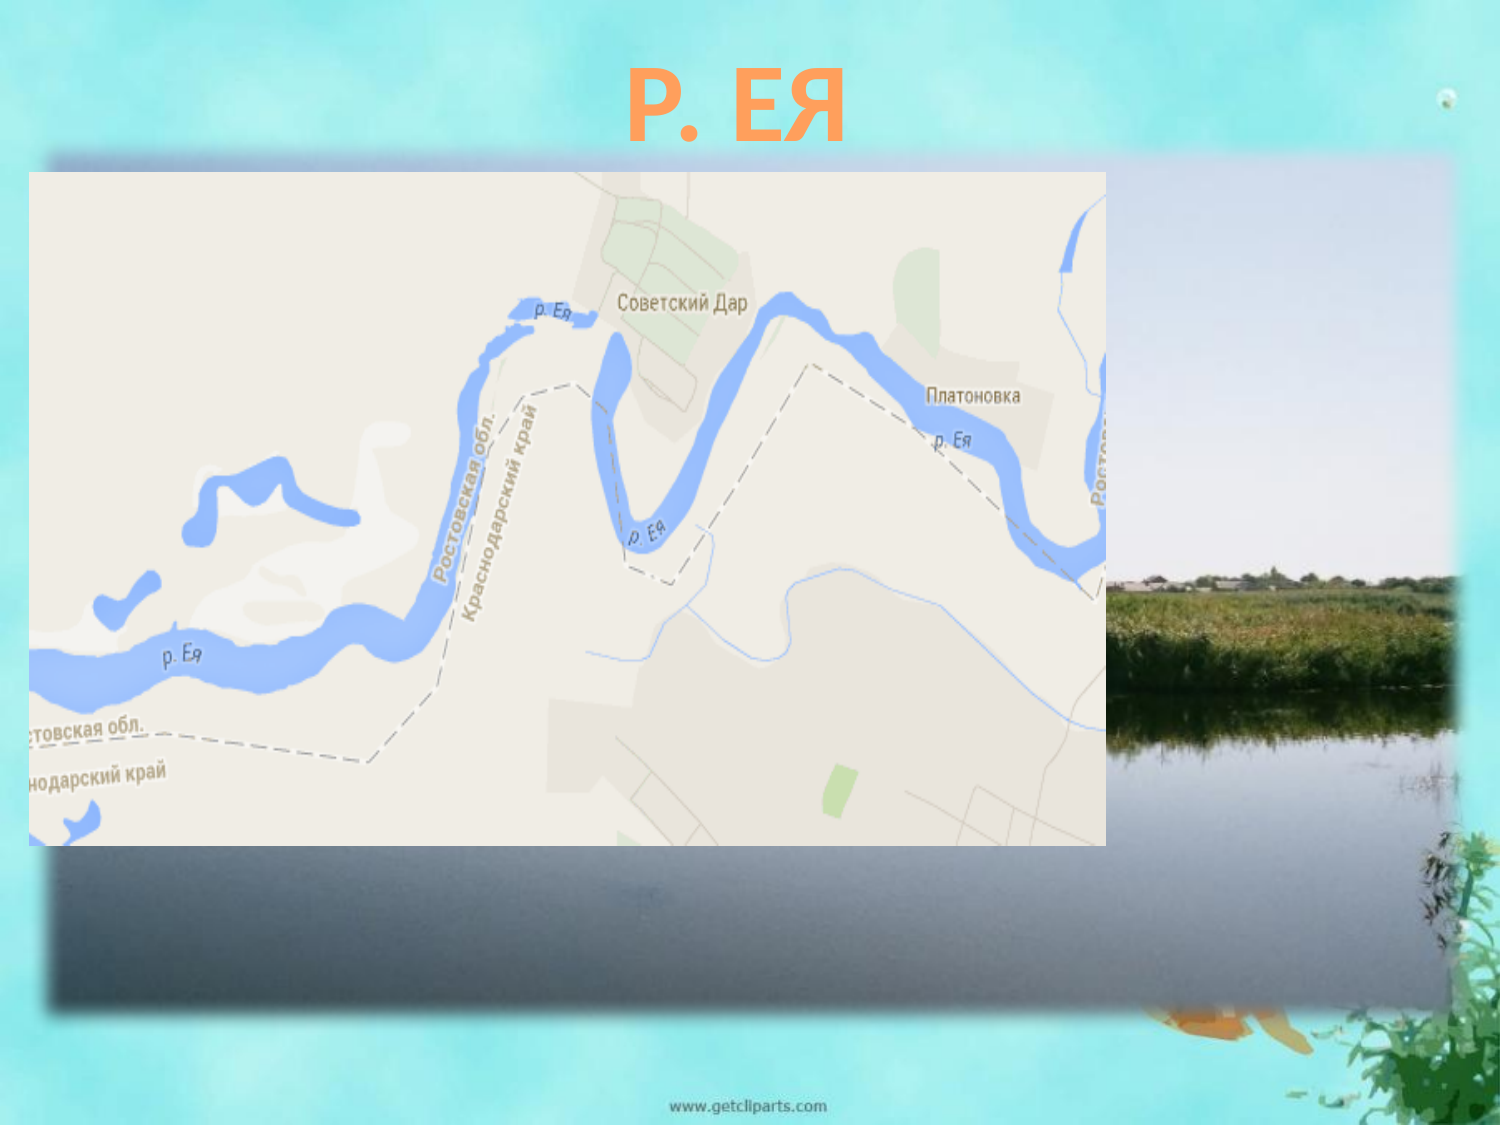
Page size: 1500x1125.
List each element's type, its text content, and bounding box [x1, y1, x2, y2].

picture [0, 0, 1500, 1125]
text_box Р. ЕЯ [609, 21, 865, 132]
